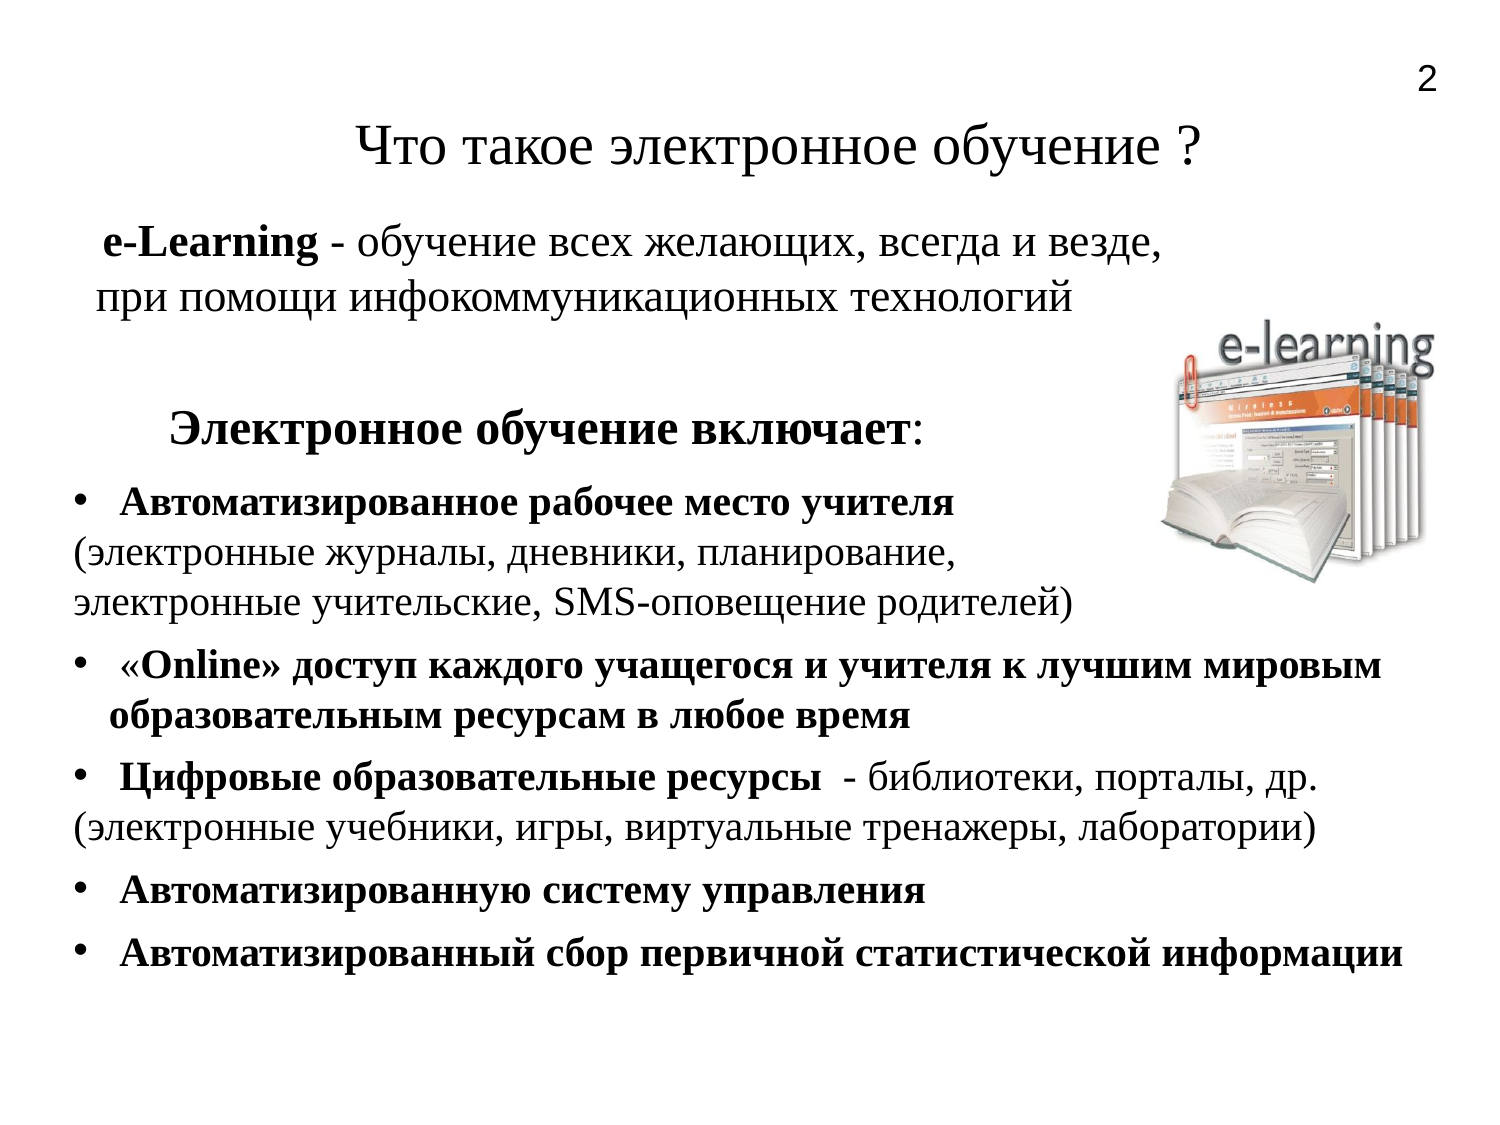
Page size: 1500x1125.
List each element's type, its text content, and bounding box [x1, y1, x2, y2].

text_box 2 [1402, 46, 1453, 107]
text_box Электронное обучение включает: Автоматизированное рабочее место учителя (электронные журналы, дневники, планирование, электронные учительские, SMS-оповещение родителей) «Online» доступ каждого учащегося и учителя к лучшим мировым образовательным ресурсам в любое время Цифровые образовательные ресурсы - библиотеки, порталы, др. (электронные учебники, игры, виртуальные тренажеры, лаборатории) Автоматизированную систему управления Автоматизированный сбор первичной статистической информации [58, 386, 1465, 982]
text_box Что такое электронное обучение ? e-Learning - обучение всех желающих, всегда и везде, при помощи инфокоммуникационных технологий [35, 98, 1465, 329]
picture [1151, 314, 1445, 585]
